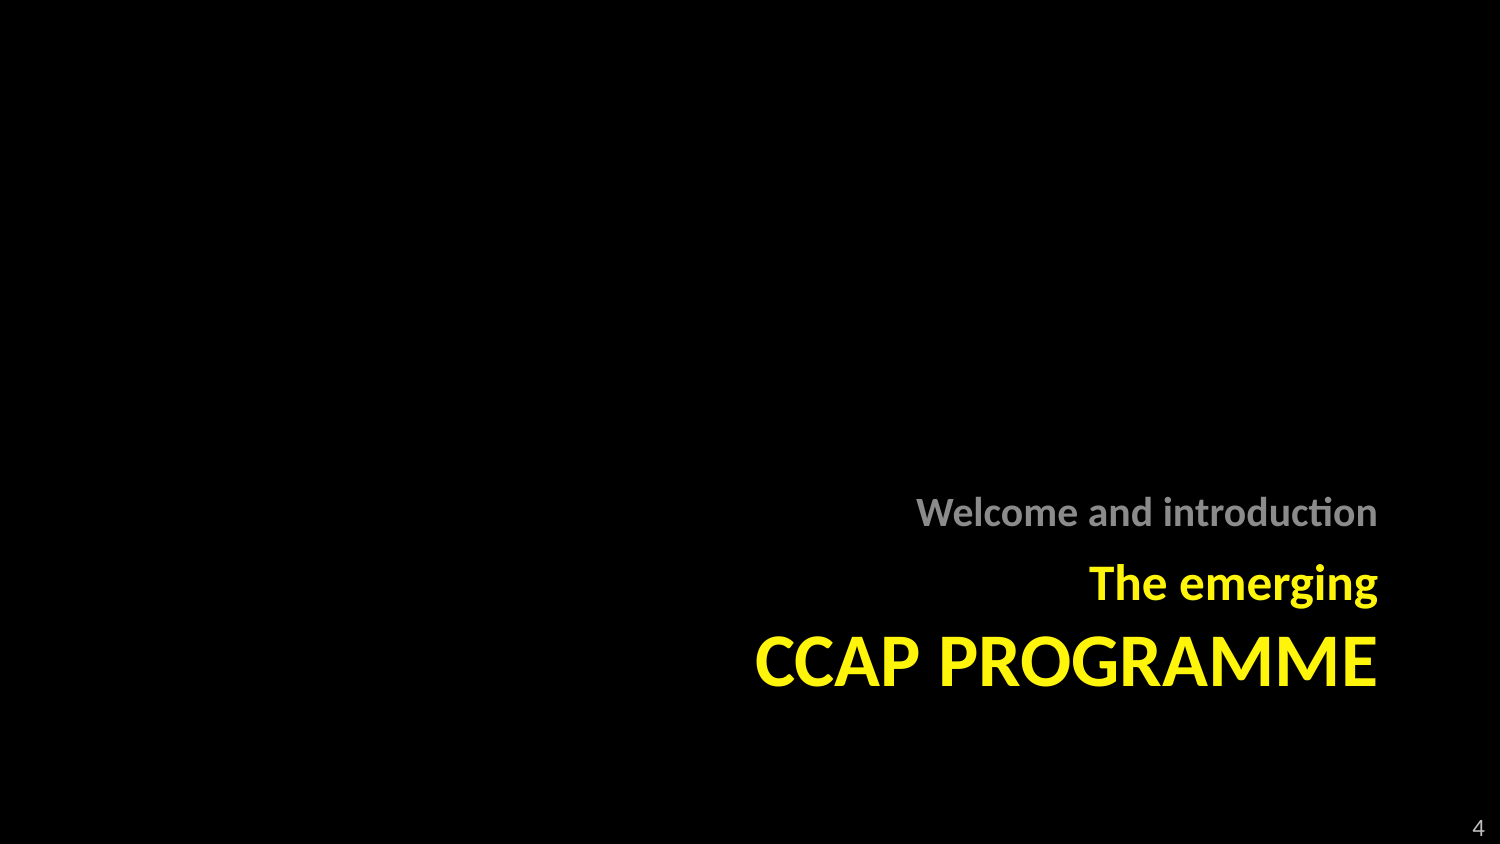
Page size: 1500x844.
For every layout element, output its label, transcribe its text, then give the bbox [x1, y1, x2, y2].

slide_number 4 [1149, 808, 1500, 844]
list Welcome and introduction [118, 357, 1394, 543]
title The emerging CCAP programme [118, 543, 1394, 710]
